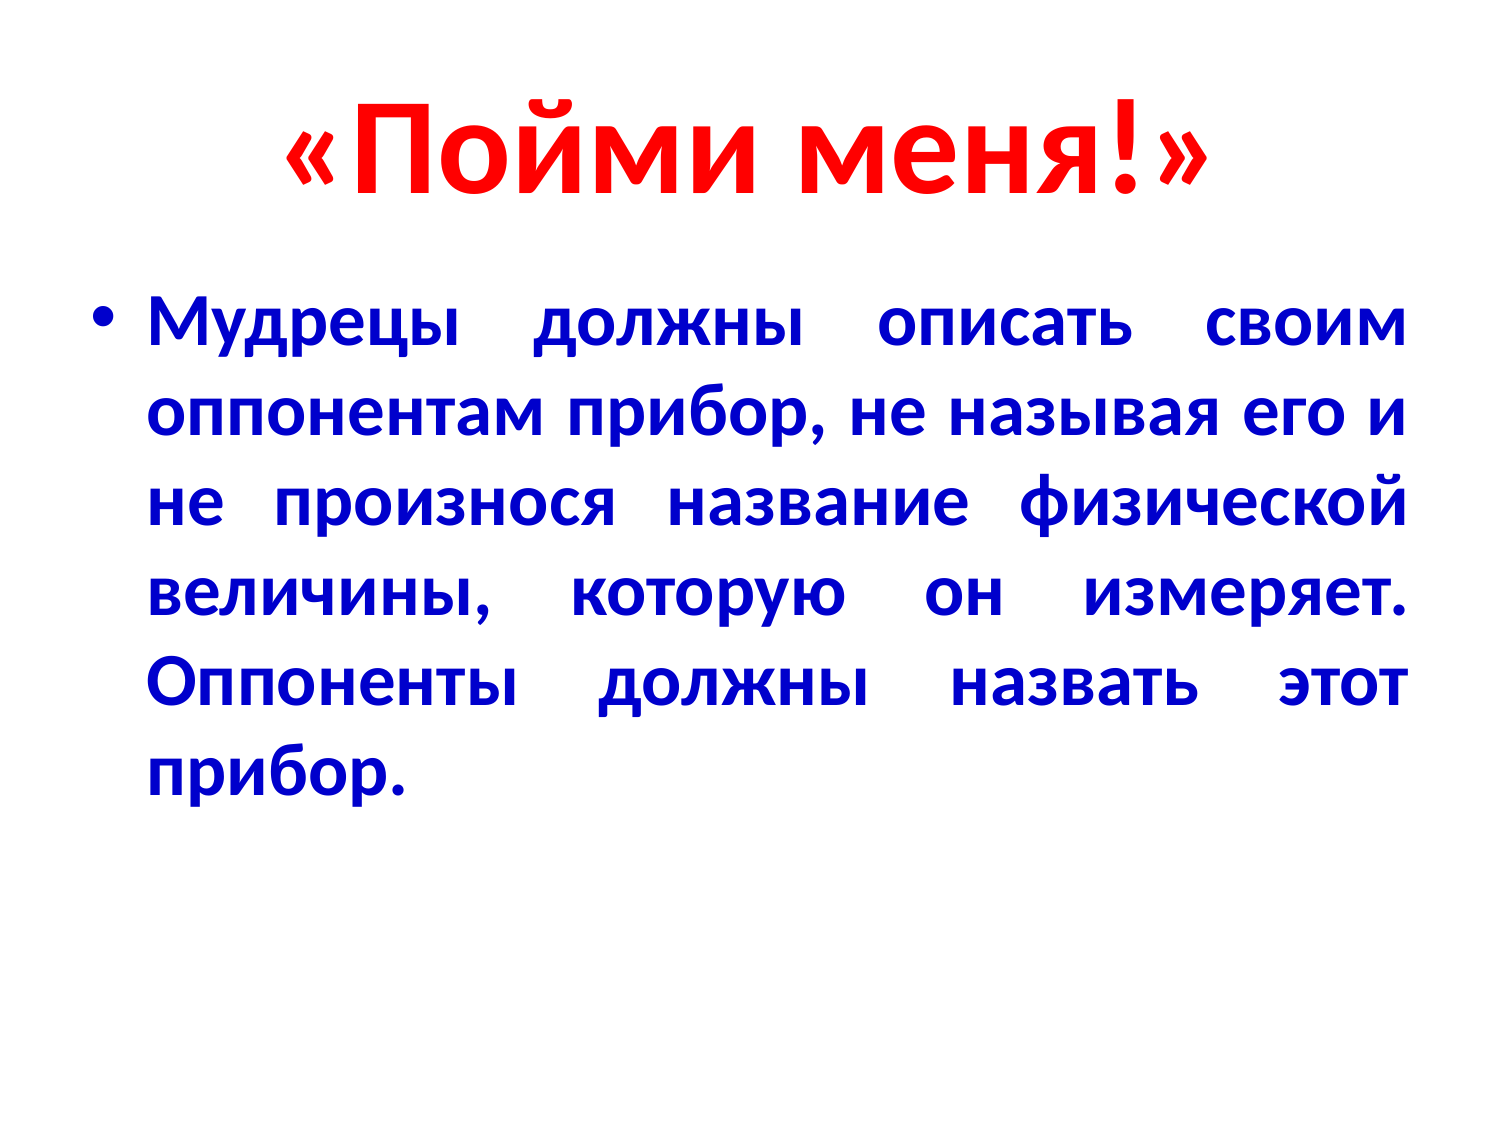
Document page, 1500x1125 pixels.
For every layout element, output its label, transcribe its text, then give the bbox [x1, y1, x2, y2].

title «Пойми меня!» [75, 45, 1425, 233]
list Мудрецы должны описать своим оппонентам прибор, не называя его и не произнося название физической величины, которую он измеряет. Оппоненты должны назвать этот прибор. [75, 262, 1425, 1005]
